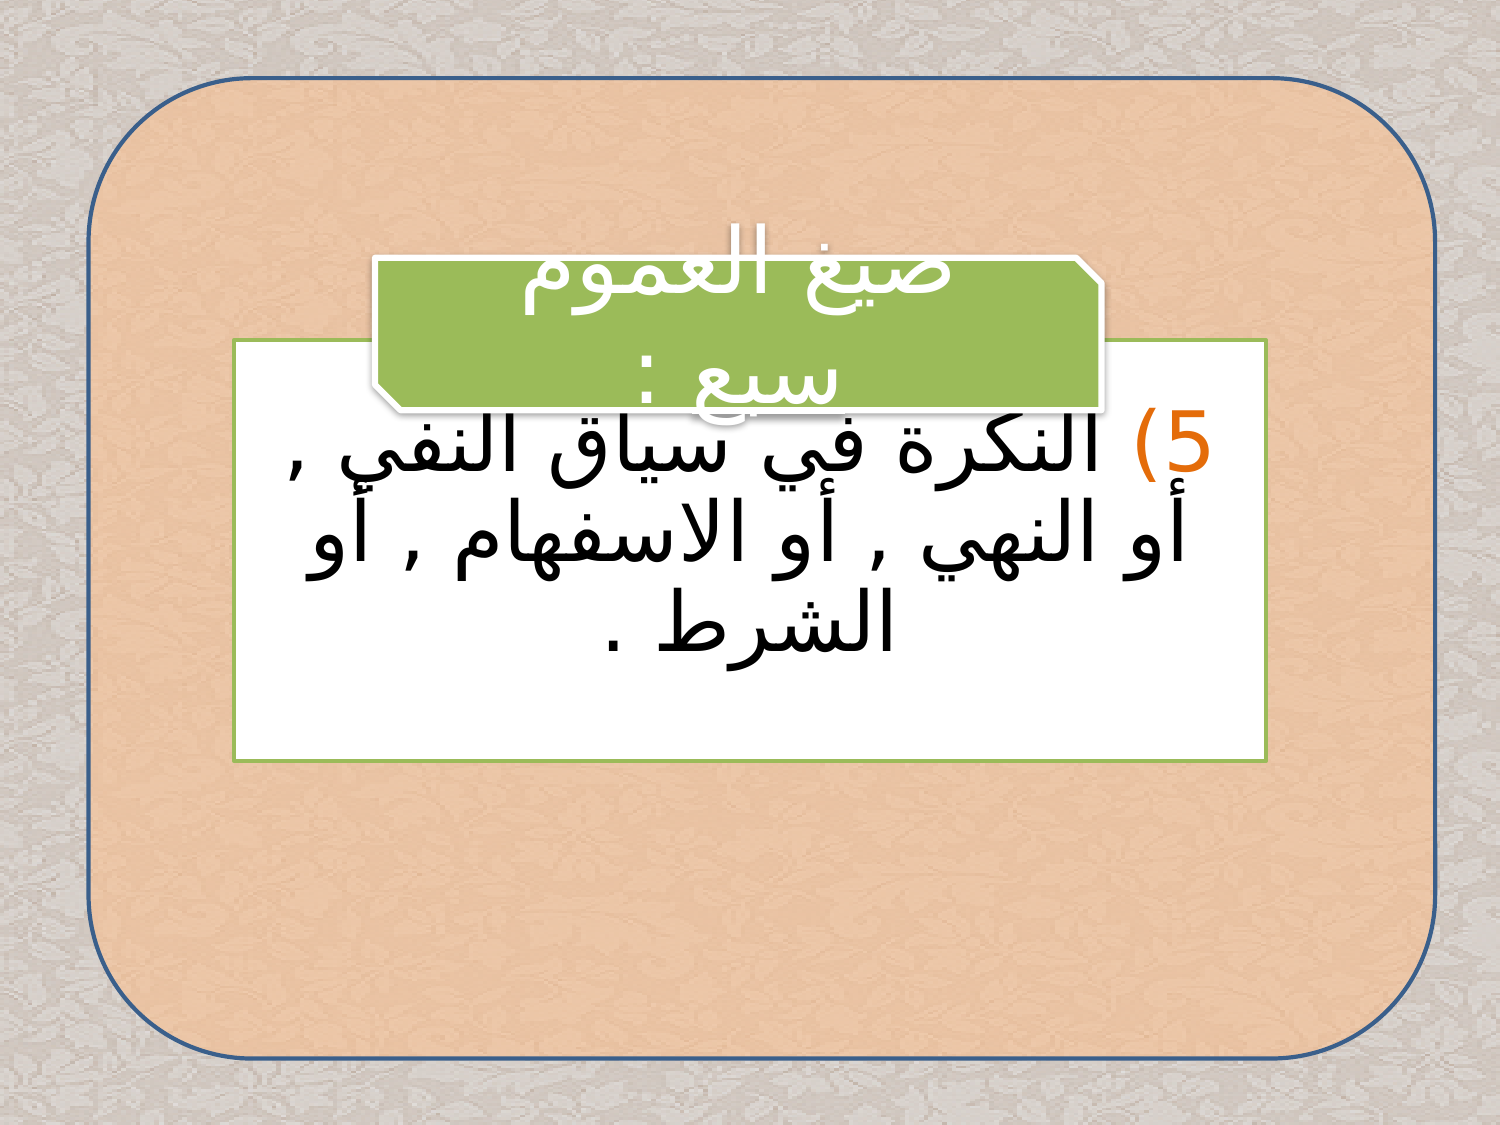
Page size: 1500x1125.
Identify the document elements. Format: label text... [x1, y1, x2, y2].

text_box صيغ العموم سبع : [371, 254, 1105, 338]
text_box [86, 76, 1438, 1061]
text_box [234, 339, 1266, 762]
